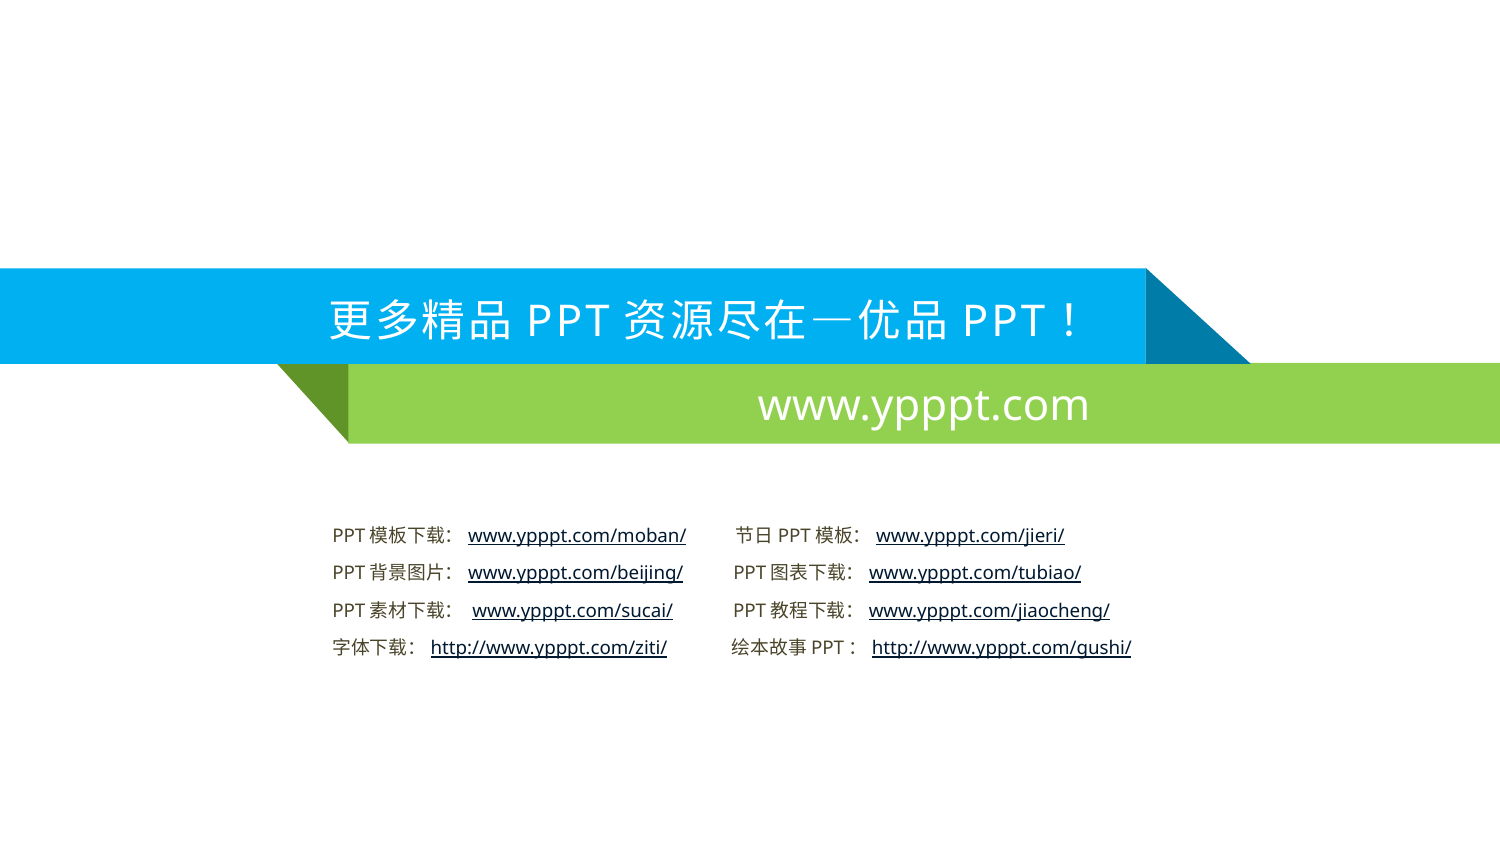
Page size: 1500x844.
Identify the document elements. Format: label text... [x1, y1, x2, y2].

text_box [276, 365, 347, 443]
text_box www.ypppt.com [347, 362, 1500, 445]
text_box PPT模板下载：www.ypppt.com/moban/ 节日PPT模板：www.ypppt.com/jieri/ PPT背景图片：www.ypppt.com/beijing/ PPT图表下载：www.ypppt.com/tubiao/ PPT素材下载： www.ypppt.com/sucai/ PPT教程下载：www.ypppt.com/jiaocheng/ 字体下载：http://www.ypppt.com/ziti/ 绘本故事PPT：http://www.ypppt.com/gushi/ [317, 482, 1168, 691]
text_box 更多精品PPT资源尽在—优品PPT！ [0, 267, 1144, 365]
text_box [1144, 265, 1254, 365]
